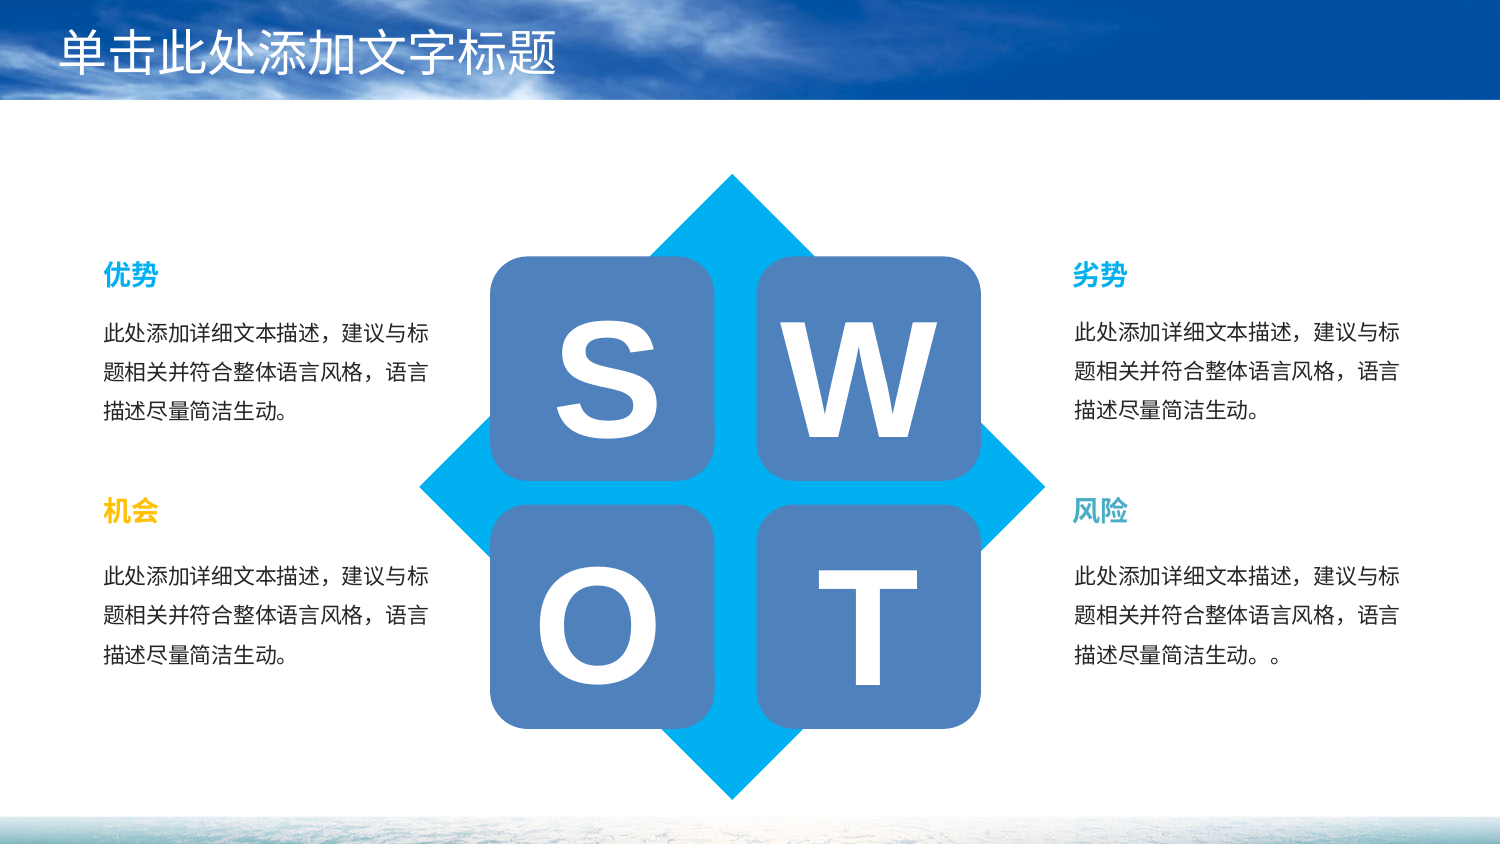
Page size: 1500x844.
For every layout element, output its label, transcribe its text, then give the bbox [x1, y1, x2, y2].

picture [0, 0, 1500, 99]
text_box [88, 485, 464, 677]
text_box W [765, 263, 953, 479]
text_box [88, 249, 464, 434]
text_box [1057, 485, 1436, 677]
picture [0, 817, 1500, 844]
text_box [1057, 249, 1436, 433]
text_box [754, 502, 984, 732]
text_box [754, 267, 765, 471]
text_box T [803, 511, 935, 727]
text_box S [538, 263, 680, 479]
text_box [488, 254, 717, 483]
text_box O [519, 509, 679, 725]
text_box [769, 254, 984, 483]
text_box [488, 502, 717, 732]
text_box [420, 171, 1048, 802]
